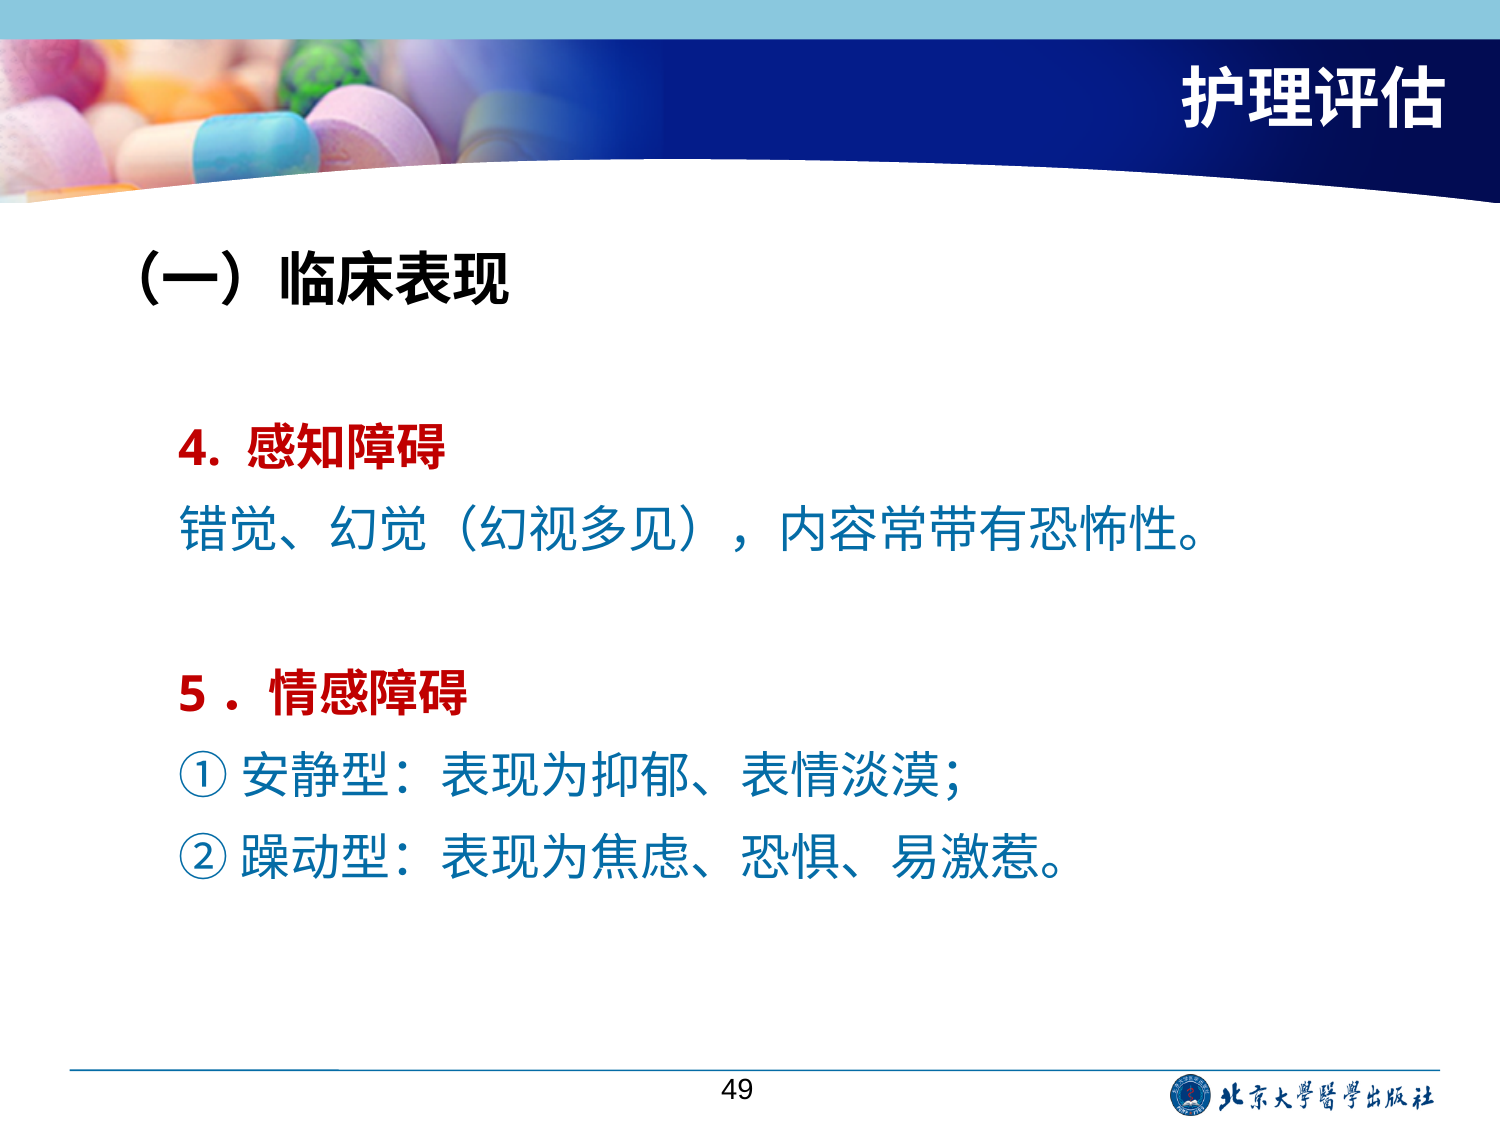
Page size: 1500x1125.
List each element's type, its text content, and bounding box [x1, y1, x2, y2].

picture [0, 40, 1500, 203]
list （一）临床表现 4. 感知障碍 错觉、幻觉（幻视多见），内容常带有恐怖性。 5．情感障碍 ①安静型：表现为抑郁、表情淡漠； ②躁动型：表现为焦虑、恐惧、易激惹。 [88, 234, 1425, 1125]
text_box 49 [562, 1062, 913, 1113]
picture [1425, 1074, 1436, 1118]
title 护理评估 [137, 49, 1463, 143]
